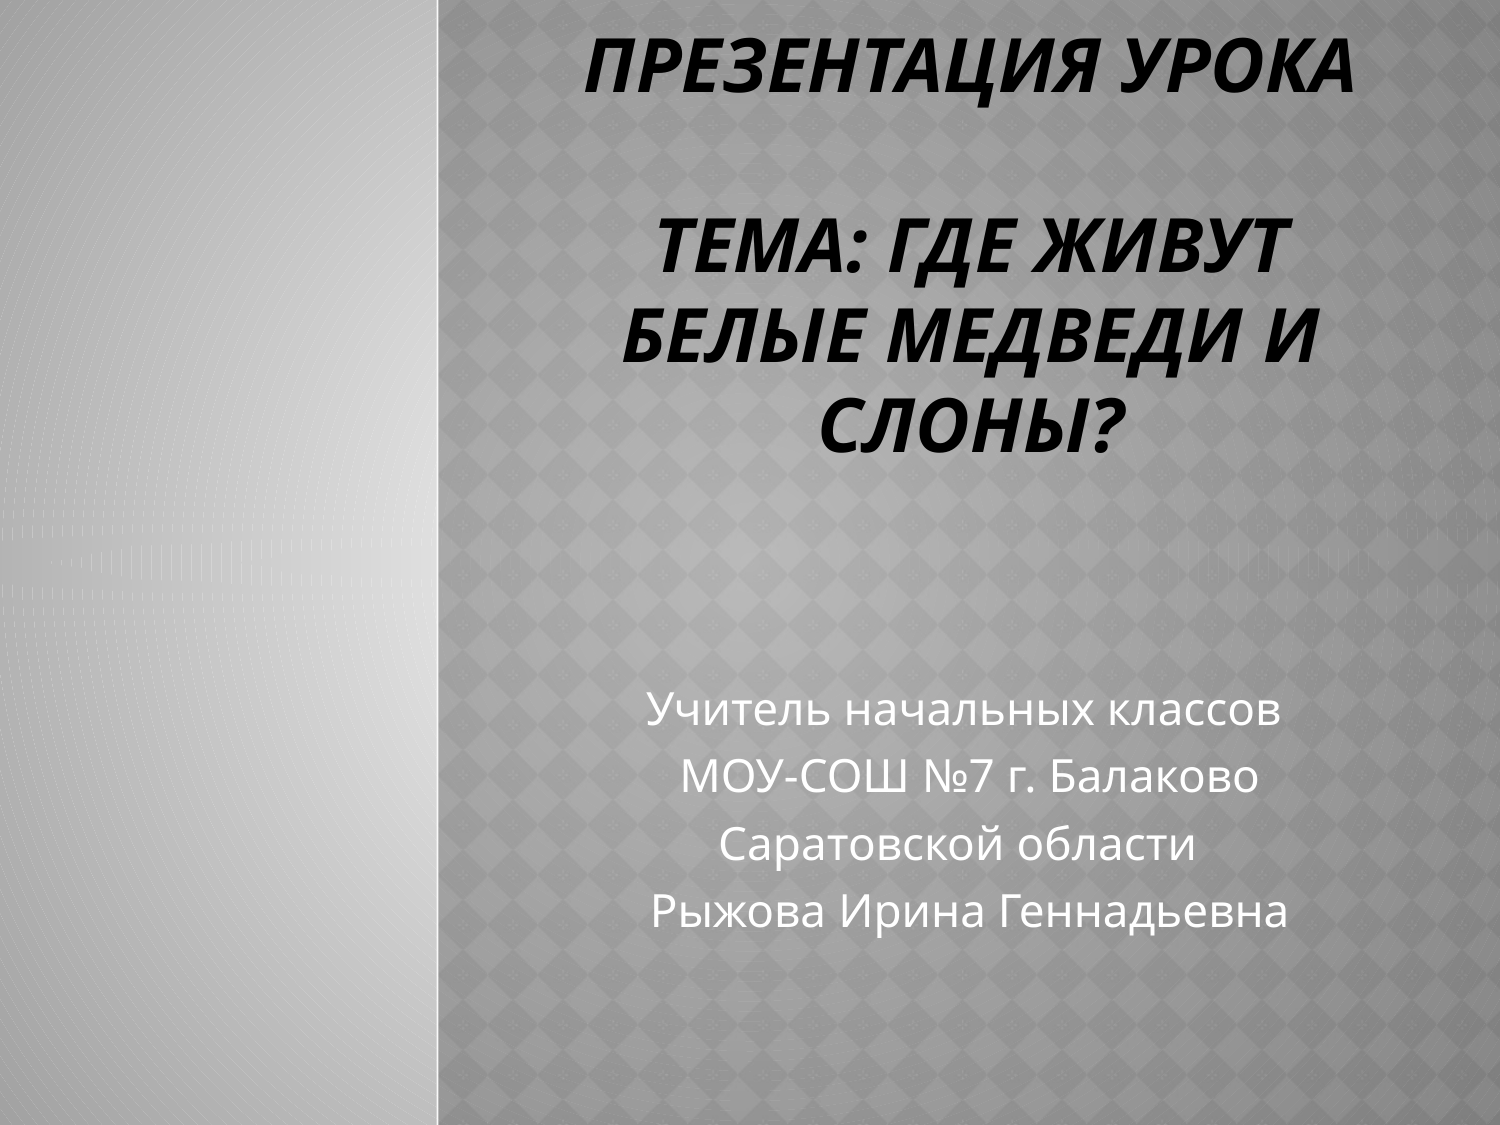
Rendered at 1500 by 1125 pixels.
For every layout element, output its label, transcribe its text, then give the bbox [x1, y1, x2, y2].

subtitle Учитель начальных классов МОУ-СОШ №7 г. Балаково Саратовской области Рыжова Ирина Геннадьевна [550, 679, 1390, 938]
title Презентация урока Тема: Где живут белые медведи и слоны? [552, 23, 1390, 558]
